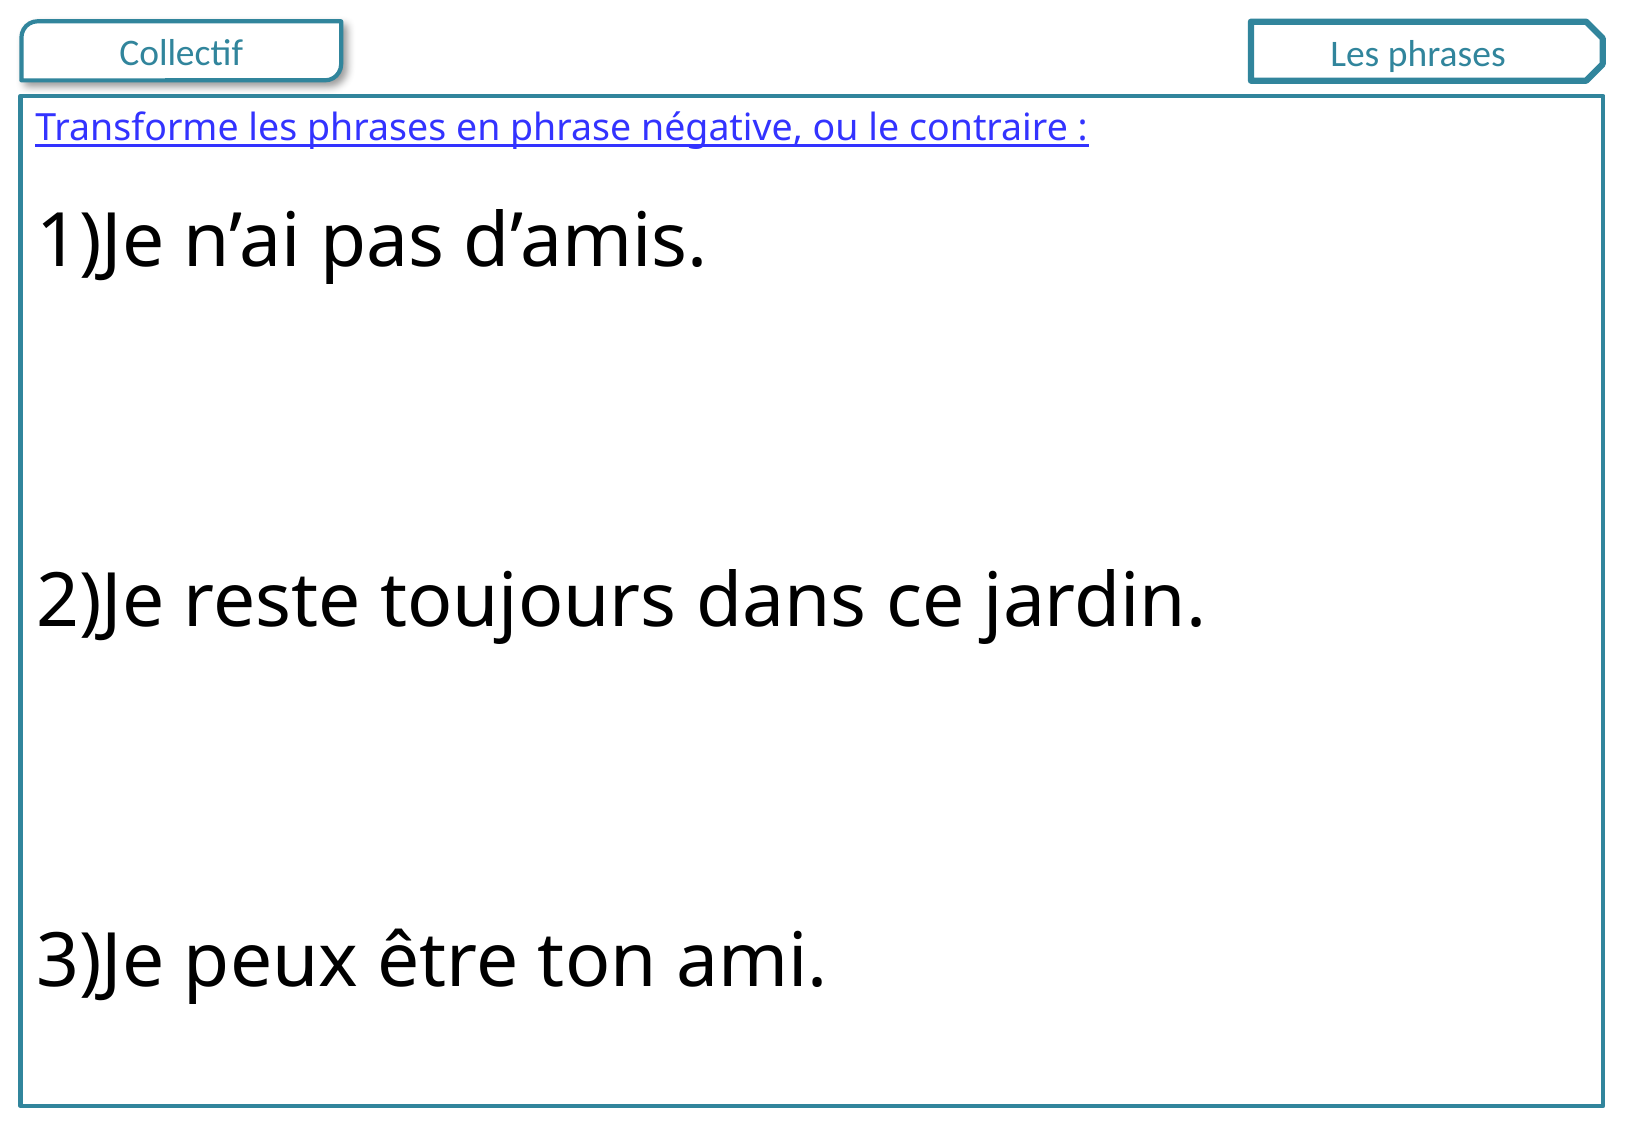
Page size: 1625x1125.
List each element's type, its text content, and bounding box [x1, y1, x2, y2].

list Les phrases [1251, 21, 1585, 81]
list Transforme les phrases en phrase négative, ou le contraire : [18, 94, 1605, 1108]
list Je n’ai pas d’amis. Je reste toujours dans ce jardin. Je peux être ton ami. [21, 184, 1604, 1106]
